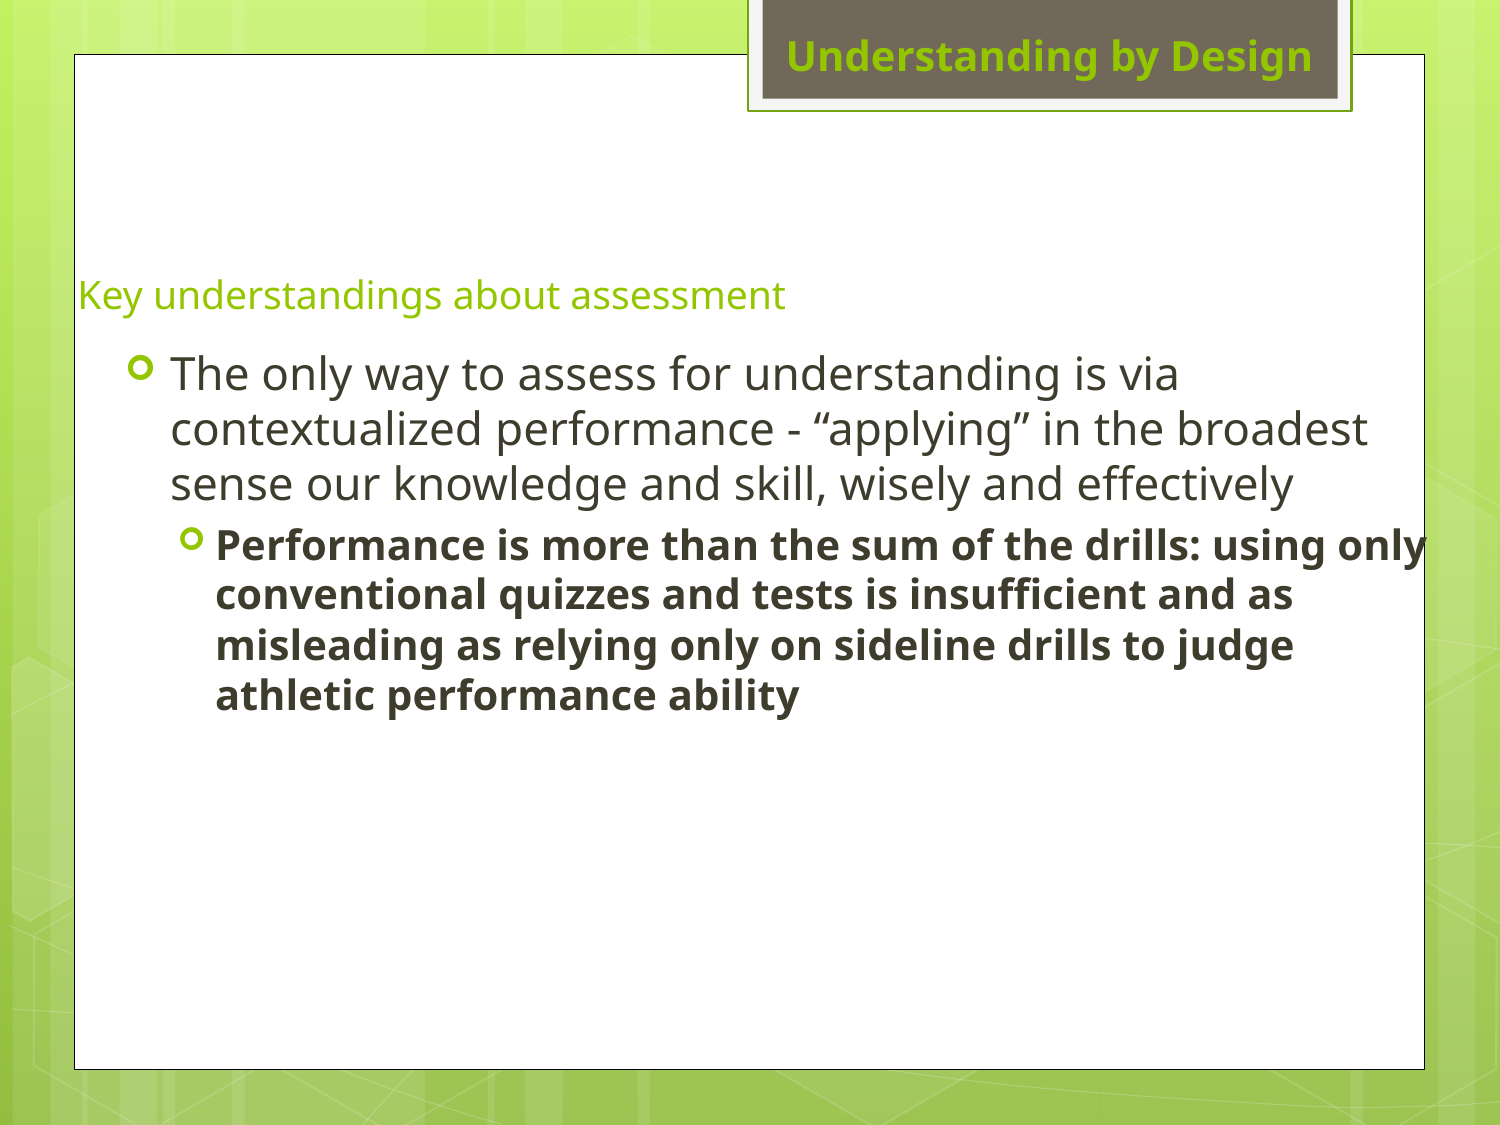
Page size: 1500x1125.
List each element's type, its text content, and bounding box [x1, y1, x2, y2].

list The only way to assess for understanding is via contextualized performance - “applying” in the broadest sense our knowledge and skill, wisely and effectively Performance is more than the sum of the drills: using only conventional quizzes and tests is insufficient and as misleading as relying only on sideline drills to judge athletic performance ability [50, 337, 1450, 1075]
title Key understandings about assessment [62, 262, 1400, 325]
